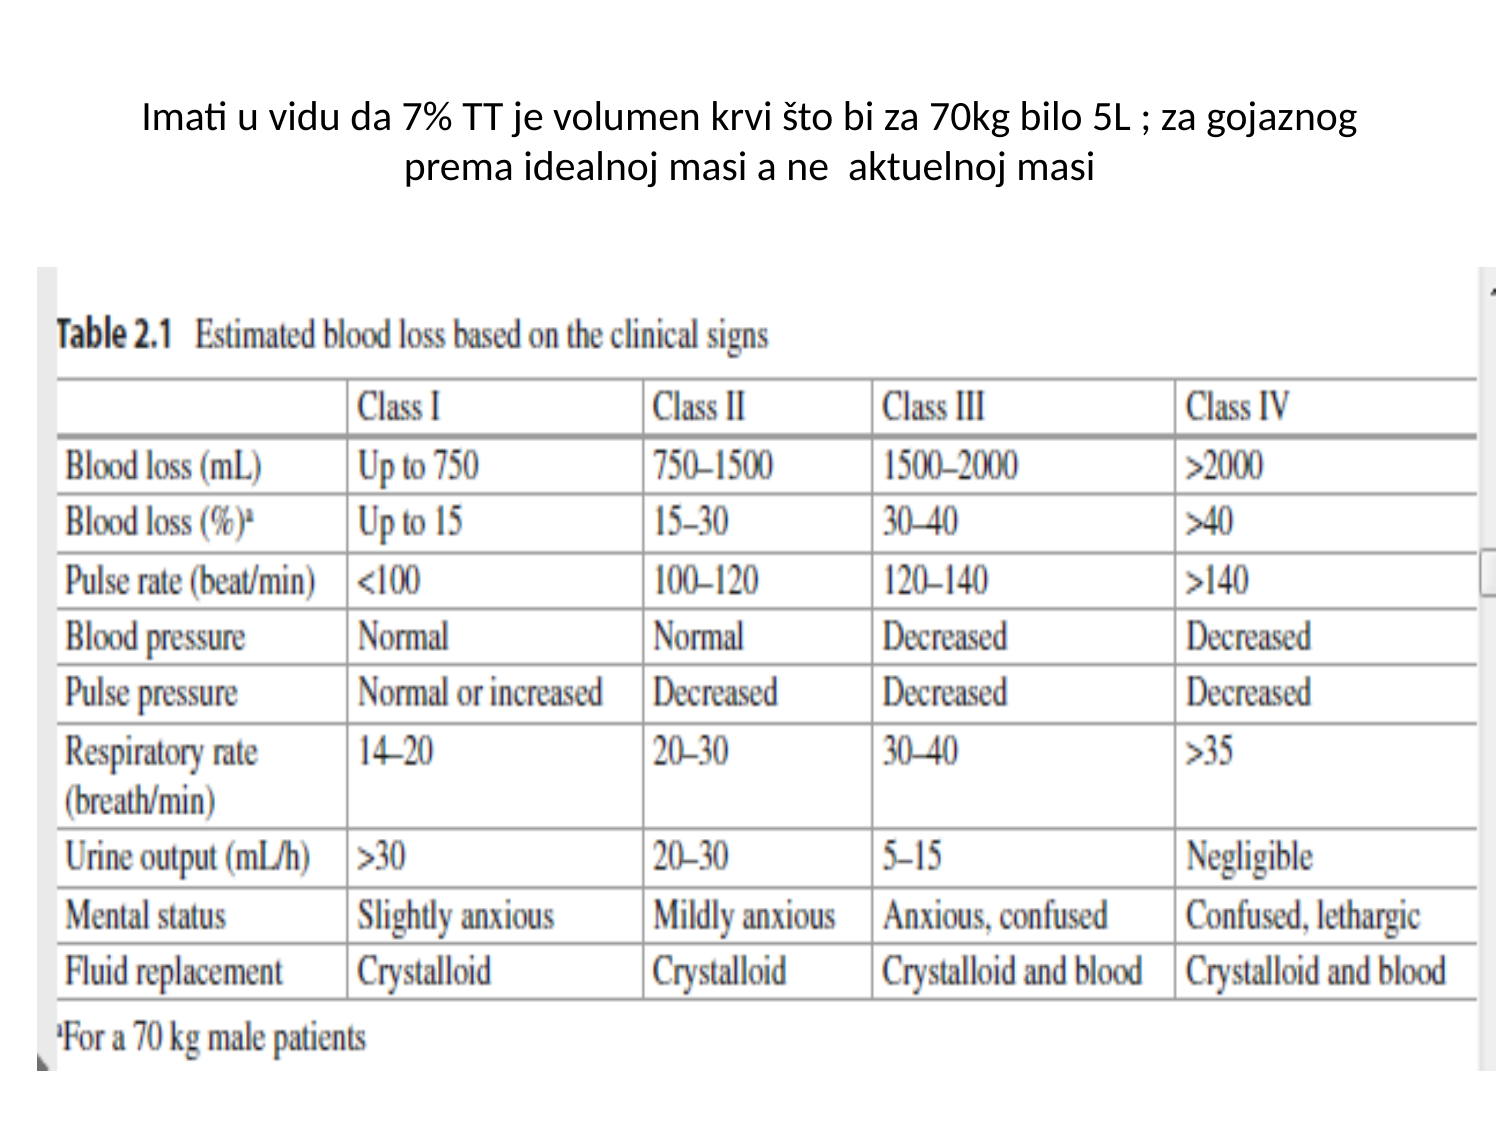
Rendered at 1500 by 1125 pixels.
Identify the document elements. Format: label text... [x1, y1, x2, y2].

picture [36, 266, 1497, 1071]
title Imati u vidu da 7% TT je volumen krvi što bi za 70kg bilo 5L ; za gojaznog prema idealnoj masi a ne aktuelnoj masi [75, 45, 1425, 233]
